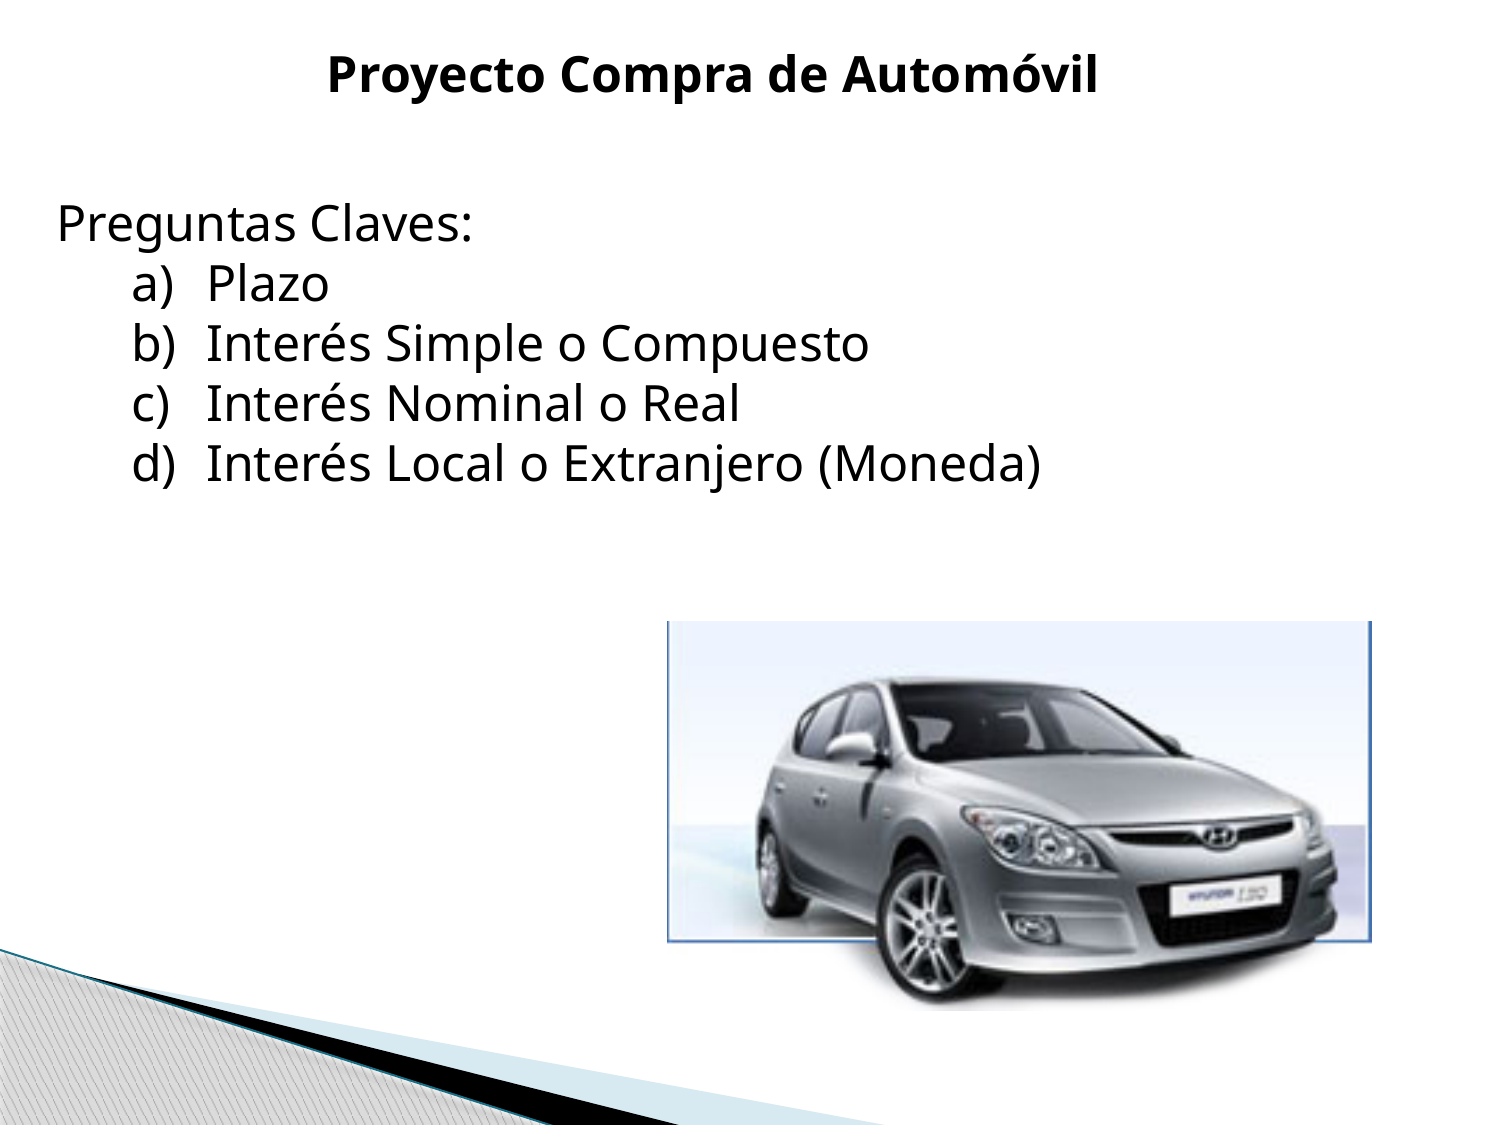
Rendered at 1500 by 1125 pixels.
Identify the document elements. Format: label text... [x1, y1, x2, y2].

picture [667, 621, 1373, 1011]
text_box Preguntas Claves: Plazo Interés Simple o Compuesto Interés Nominal o Real Interés Local o Extranjero (Moneda) [41, 184, 1270, 560]
text_box Proyecto Compra de Automóvil [140, 35, 1287, 110]
